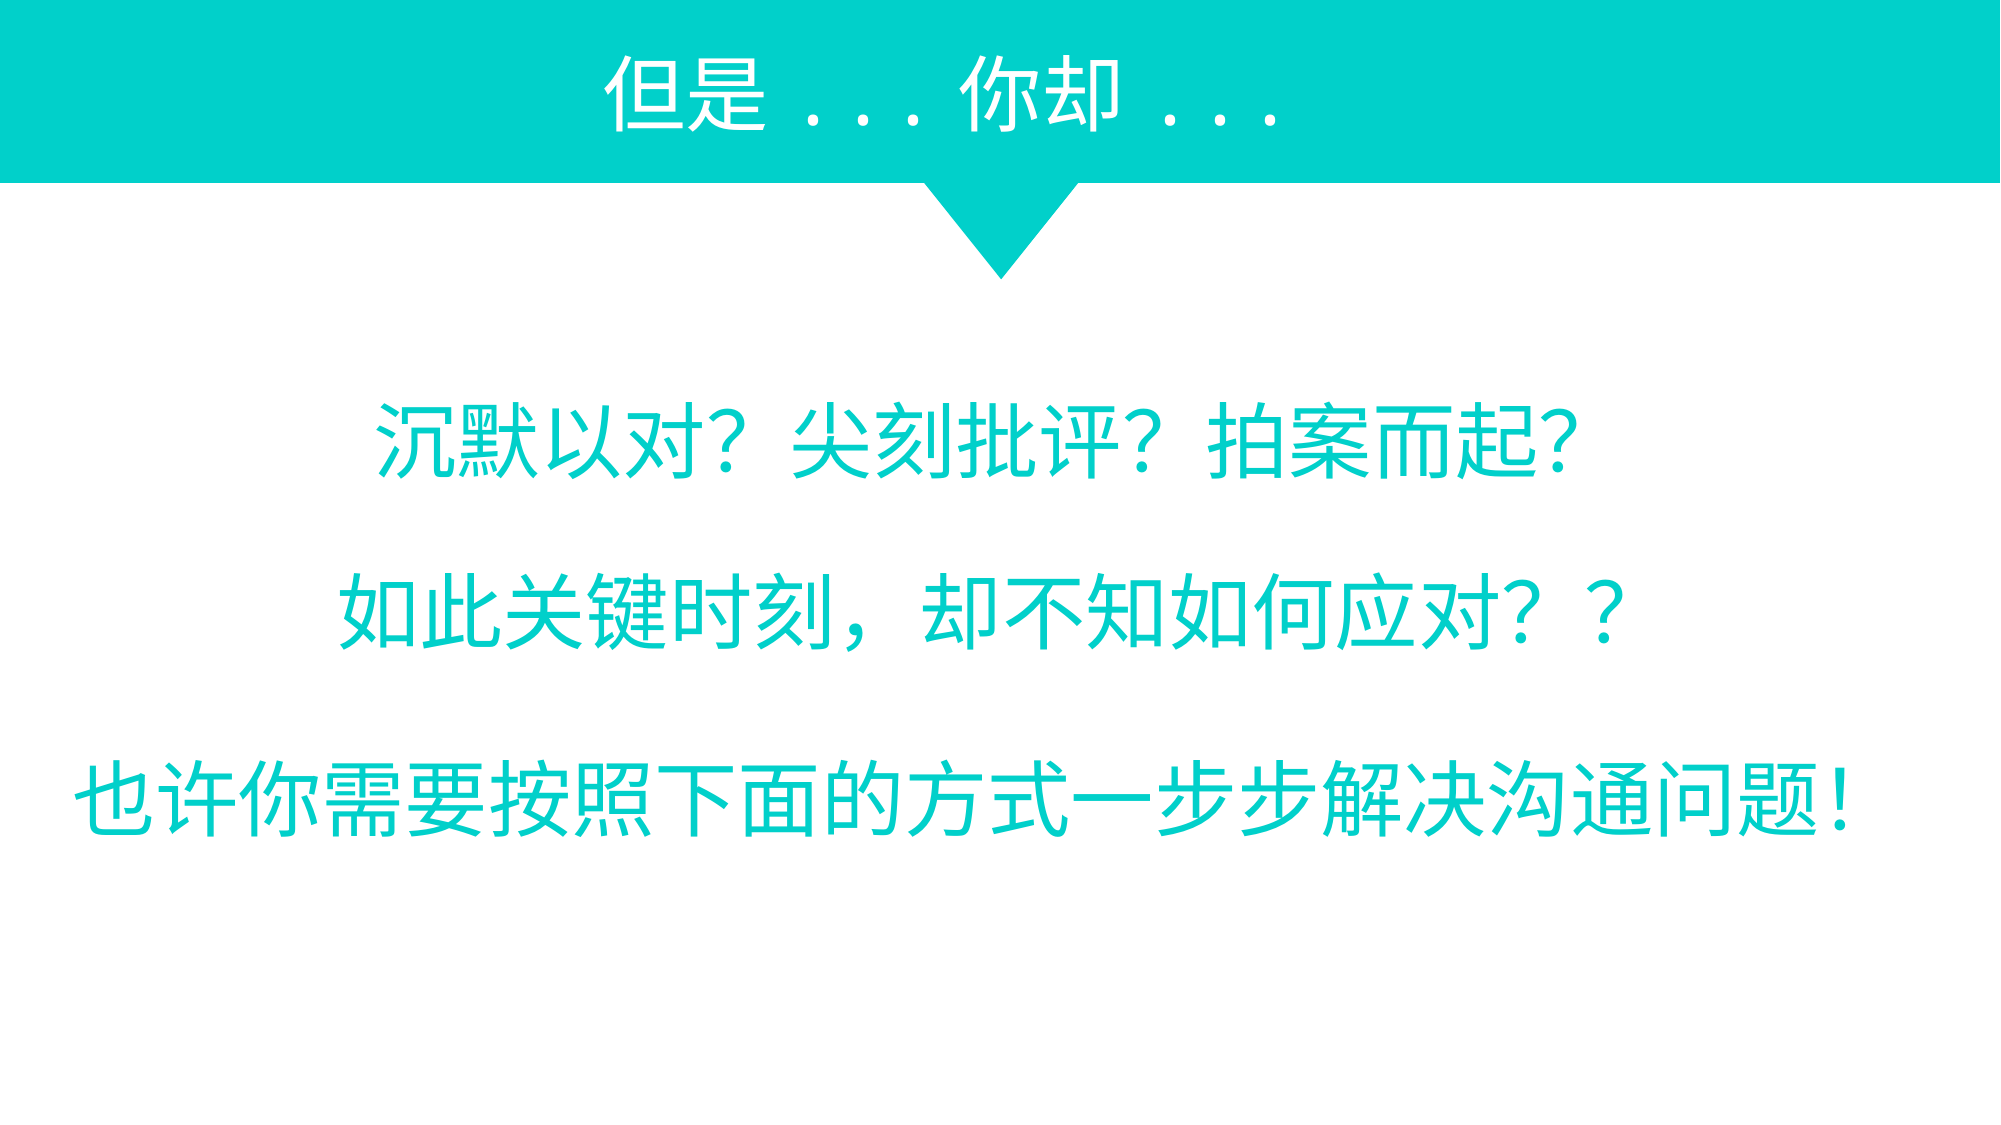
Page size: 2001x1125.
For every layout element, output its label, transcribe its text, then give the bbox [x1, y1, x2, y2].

text_box 如此关键时刻，却不知如何应对？？ [321, 552, 1684, 668]
text_box 沉默以对？尖刻批评？拍案而起？ [358, 361, 1646, 497]
text_box 也许你需要按照下面的方式一步步解决沟通问题！ [57, 739, 1948, 855]
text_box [0, 0, 2000, 280]
